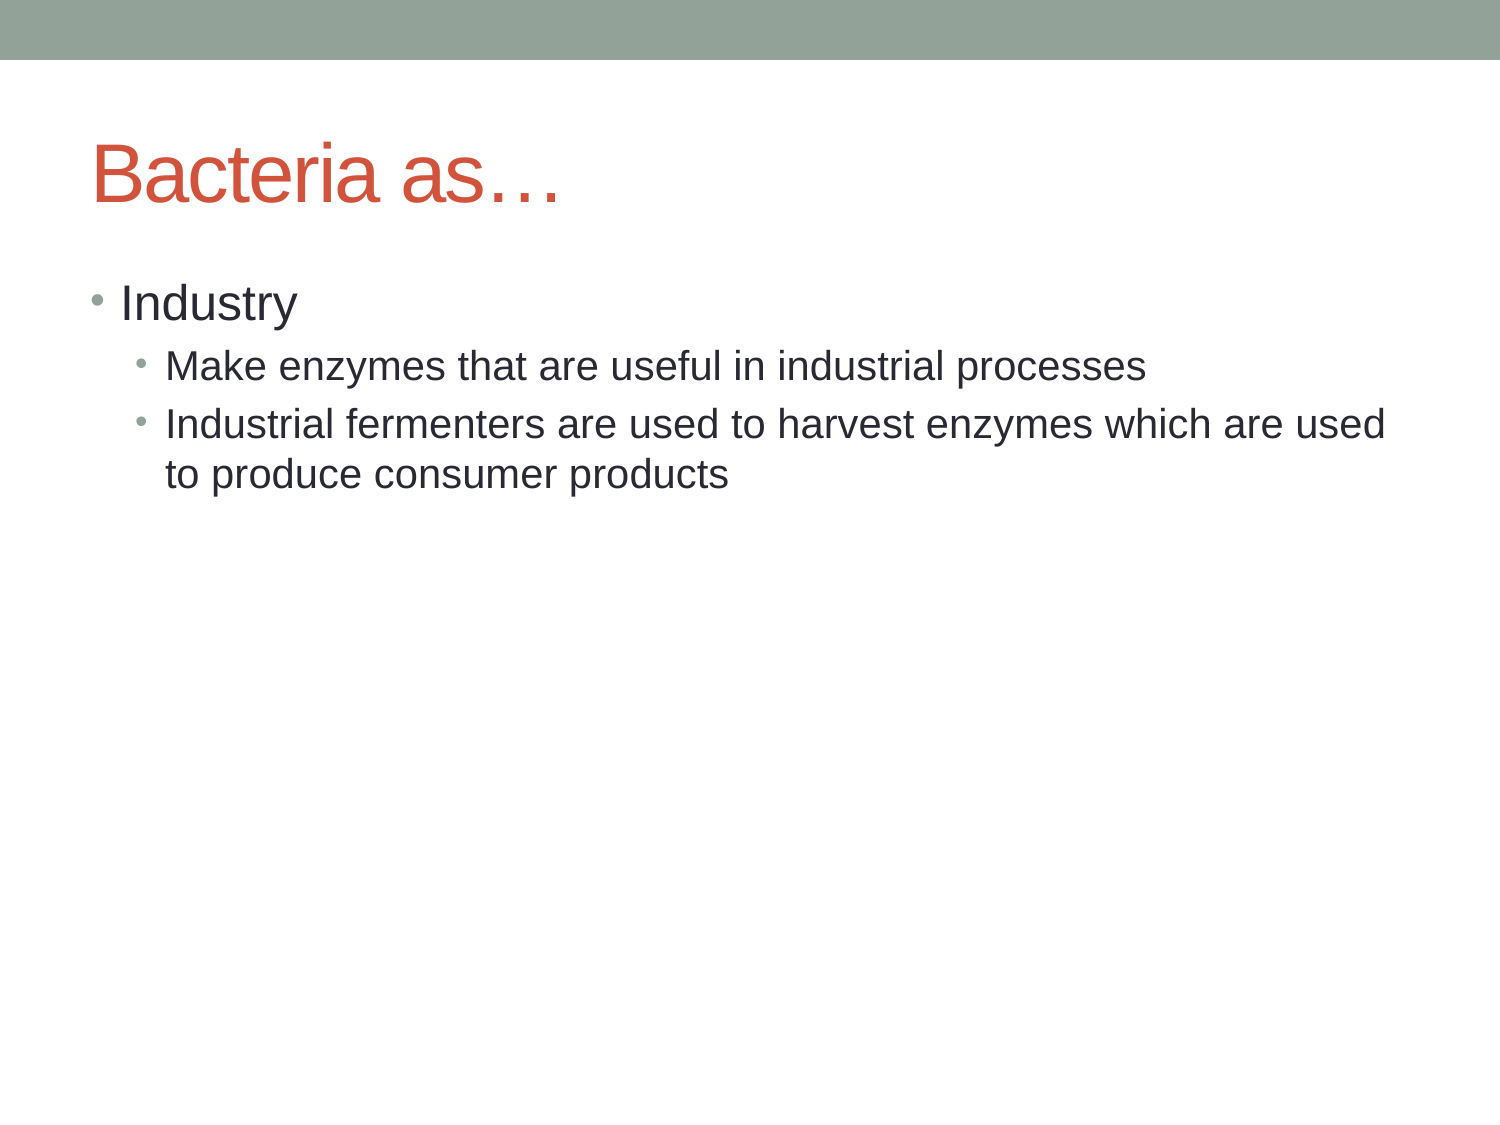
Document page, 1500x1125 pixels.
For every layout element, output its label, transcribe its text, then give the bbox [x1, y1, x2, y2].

list Industry Make enzymes that are useful in industrial processes Industrial fermenters are used to harvest enzymes which are used to produce consumer products [75, 262, 1425, 1063]
title Bacteria as… [75, 87, 1425, 250]
